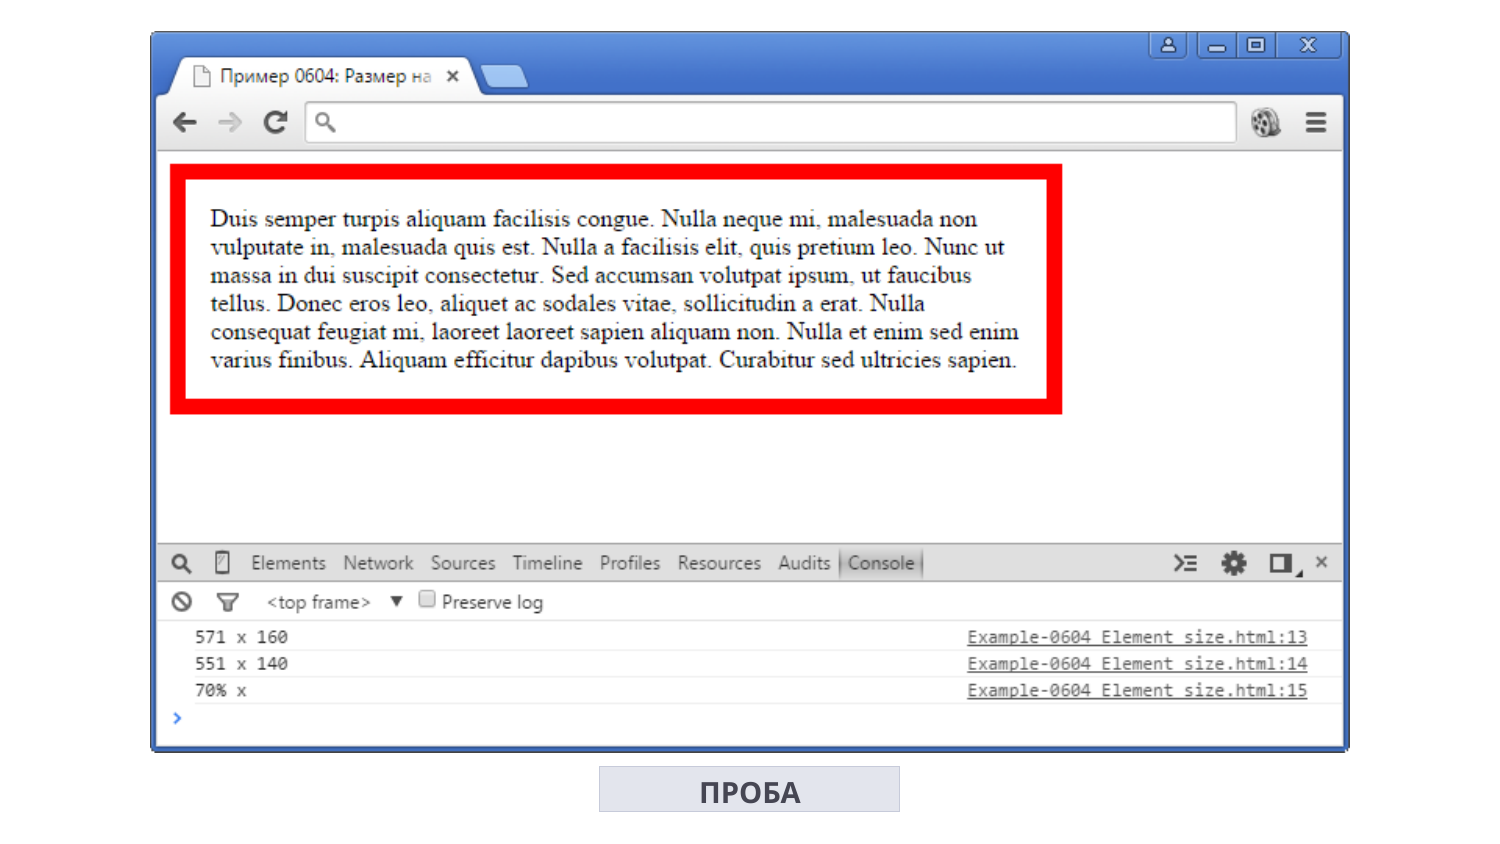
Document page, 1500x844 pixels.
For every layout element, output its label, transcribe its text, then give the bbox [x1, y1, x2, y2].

text_box ПРОБА [599, 766, 900, 812]
picture [149, 31, 1351, 753]
